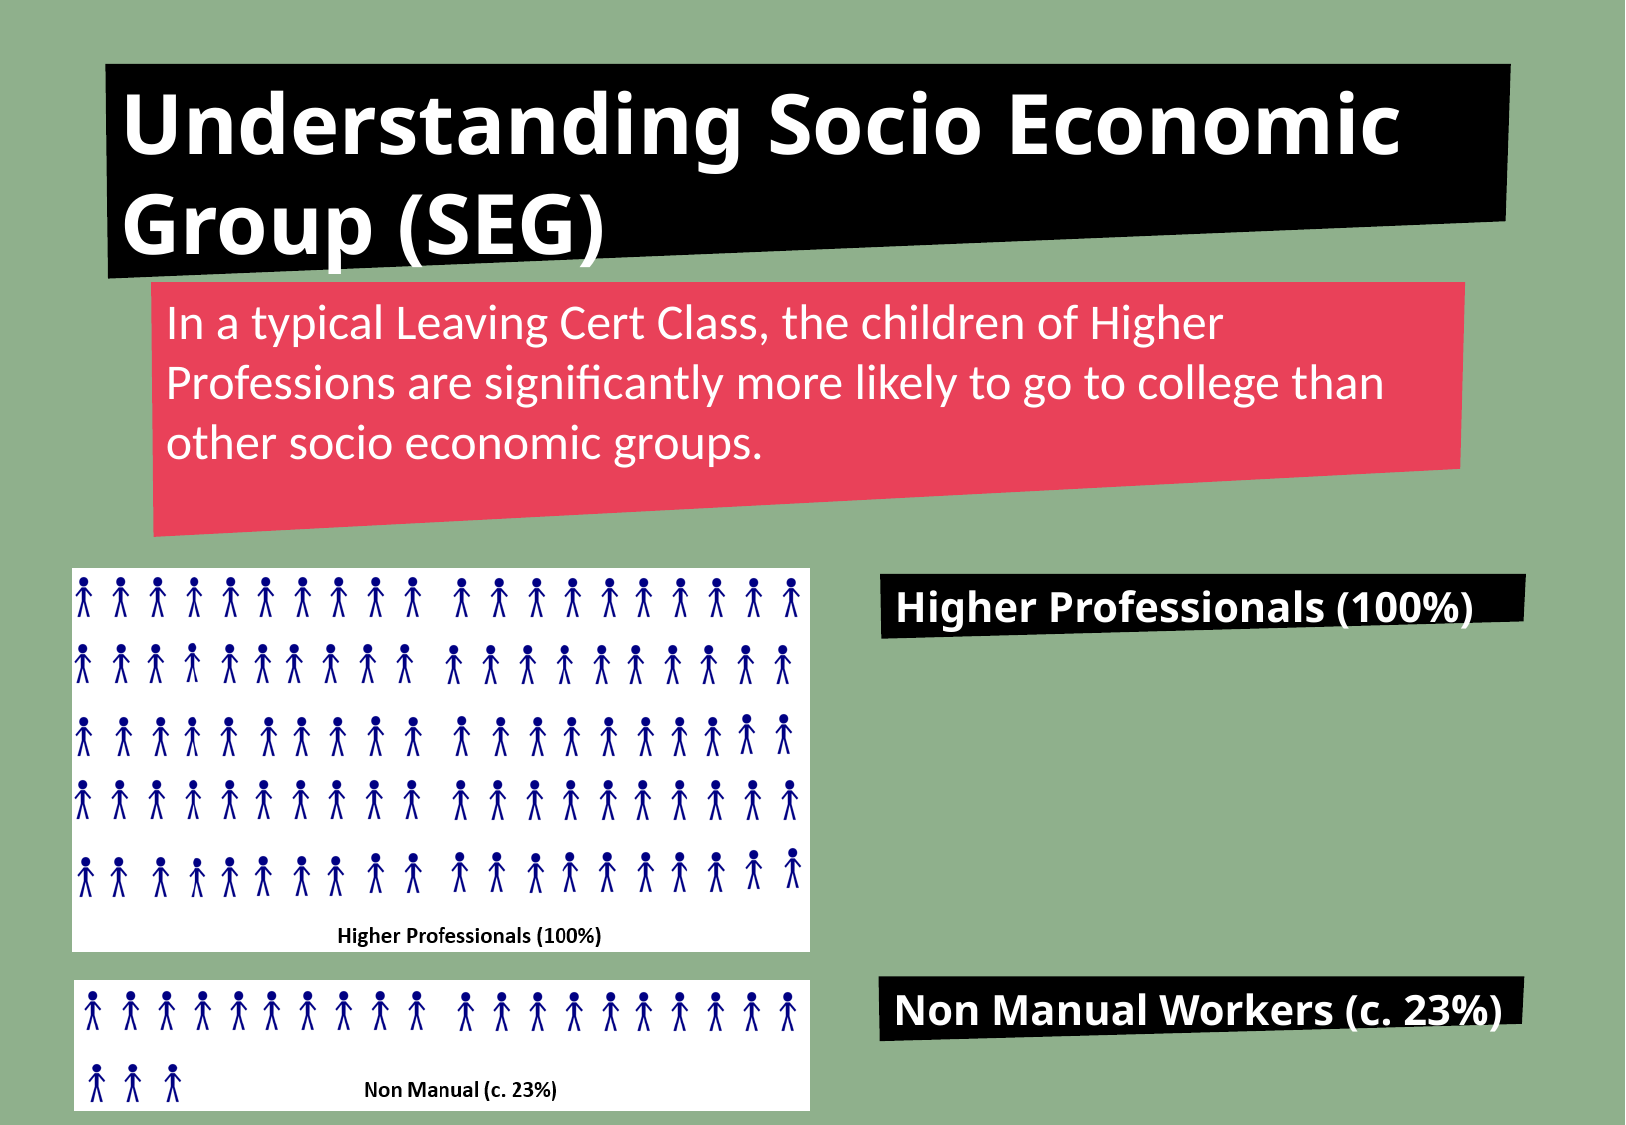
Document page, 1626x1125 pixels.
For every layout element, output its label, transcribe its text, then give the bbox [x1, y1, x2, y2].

text_box In a typical Leaving Cert Class, the children of Higher Professions are significantly more likely to go to college than other socio economic groups. [151, 282, 1466, 537]
picture [74, 979, 810, 1111]
text_box Higher Professionals (100%) [880, 573, 1526, 639]
text_box Non Manual Workers (c. 23%) [878, 976, 1525, 1042]
picture [72, 567, 810, 952]
text_box Understanding Socio Economic Group (SEG) [105, 63, 1511, 279]
